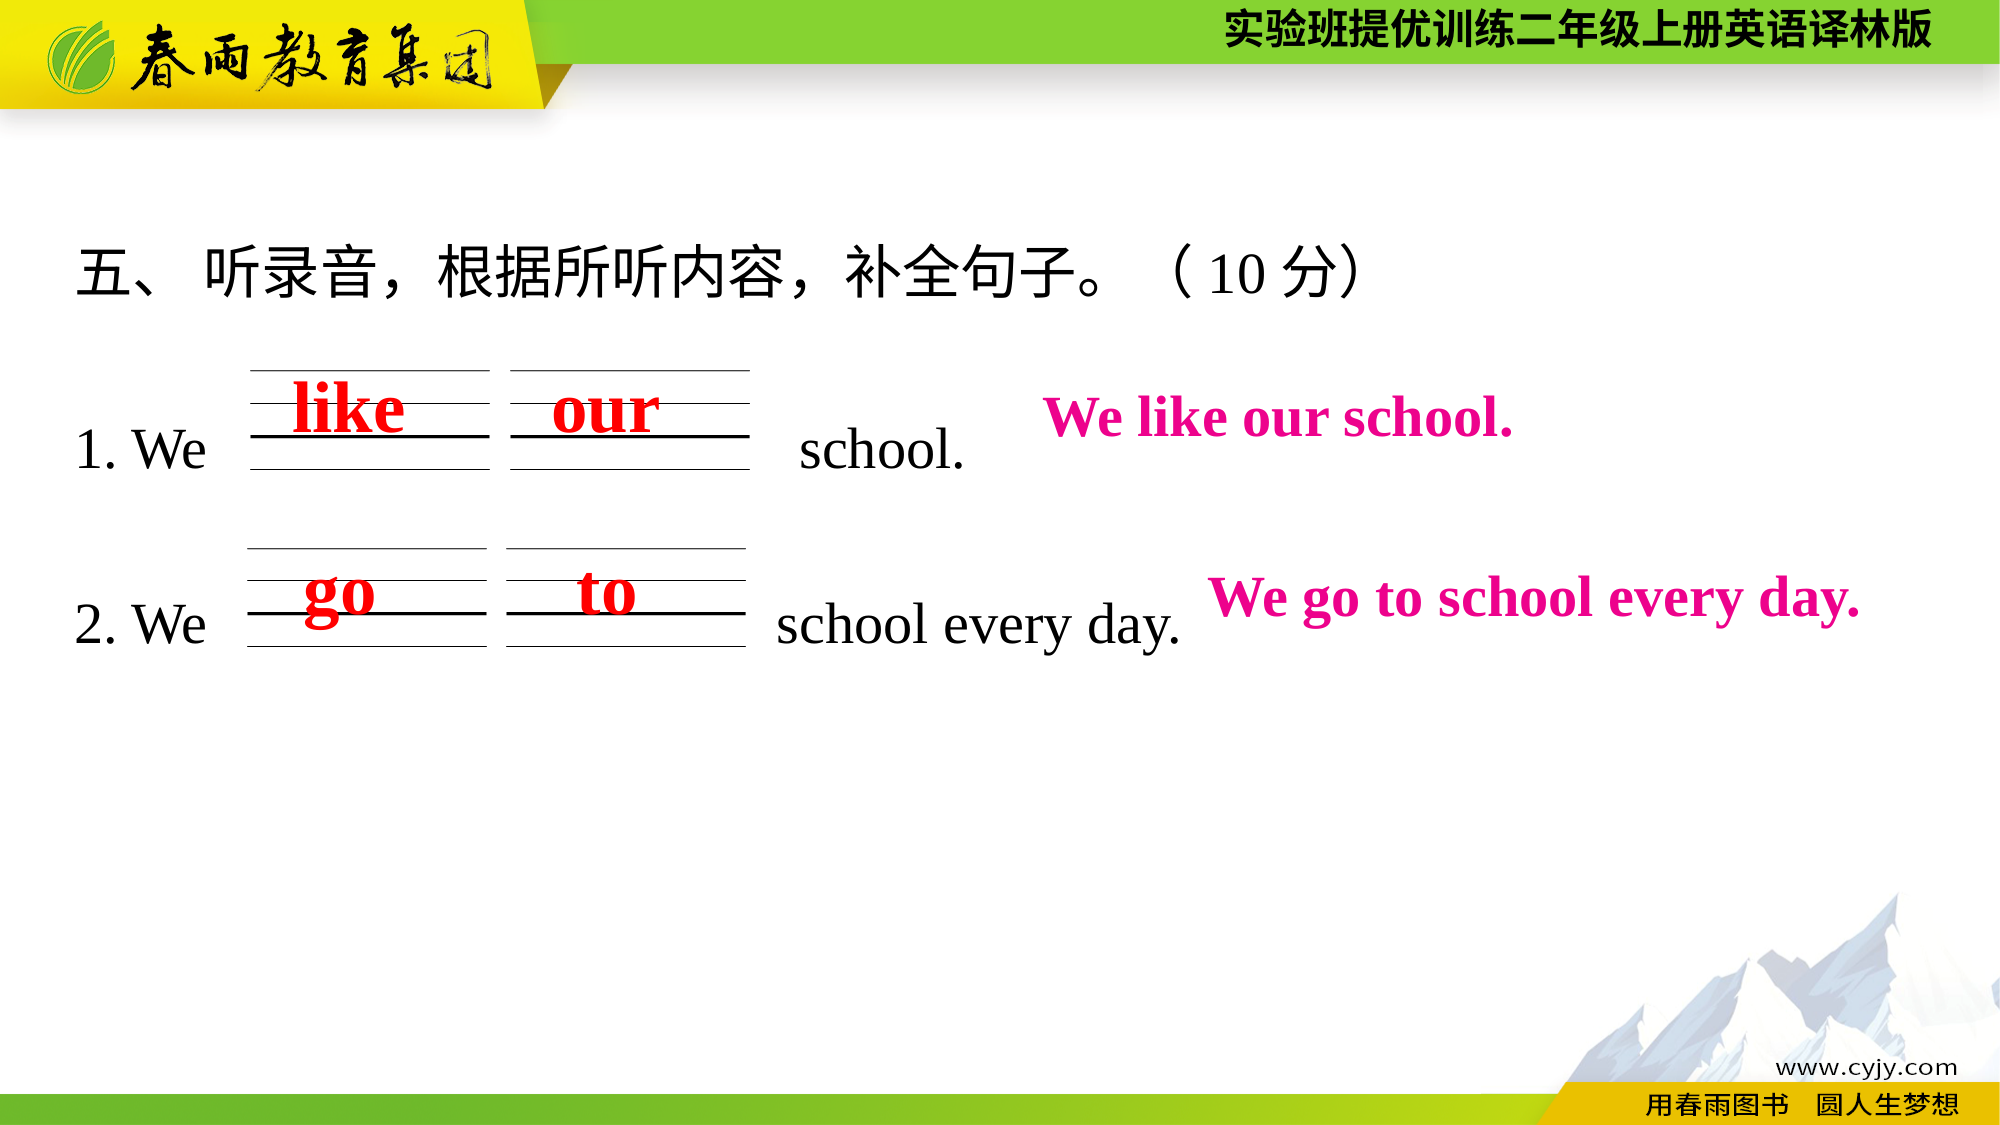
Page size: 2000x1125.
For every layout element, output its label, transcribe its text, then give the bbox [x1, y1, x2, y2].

list 五、 听录音，根据所听内容，补全句子。（10分） 1. We school. 2. We school every day. [59, 122, 1944, 668]
picture [0, 0, 2000, 1125]
text_box We like our school. [1027, 370, 1529, 456]
text_box We go to school every day. [1192, 550, 1877, 636]
